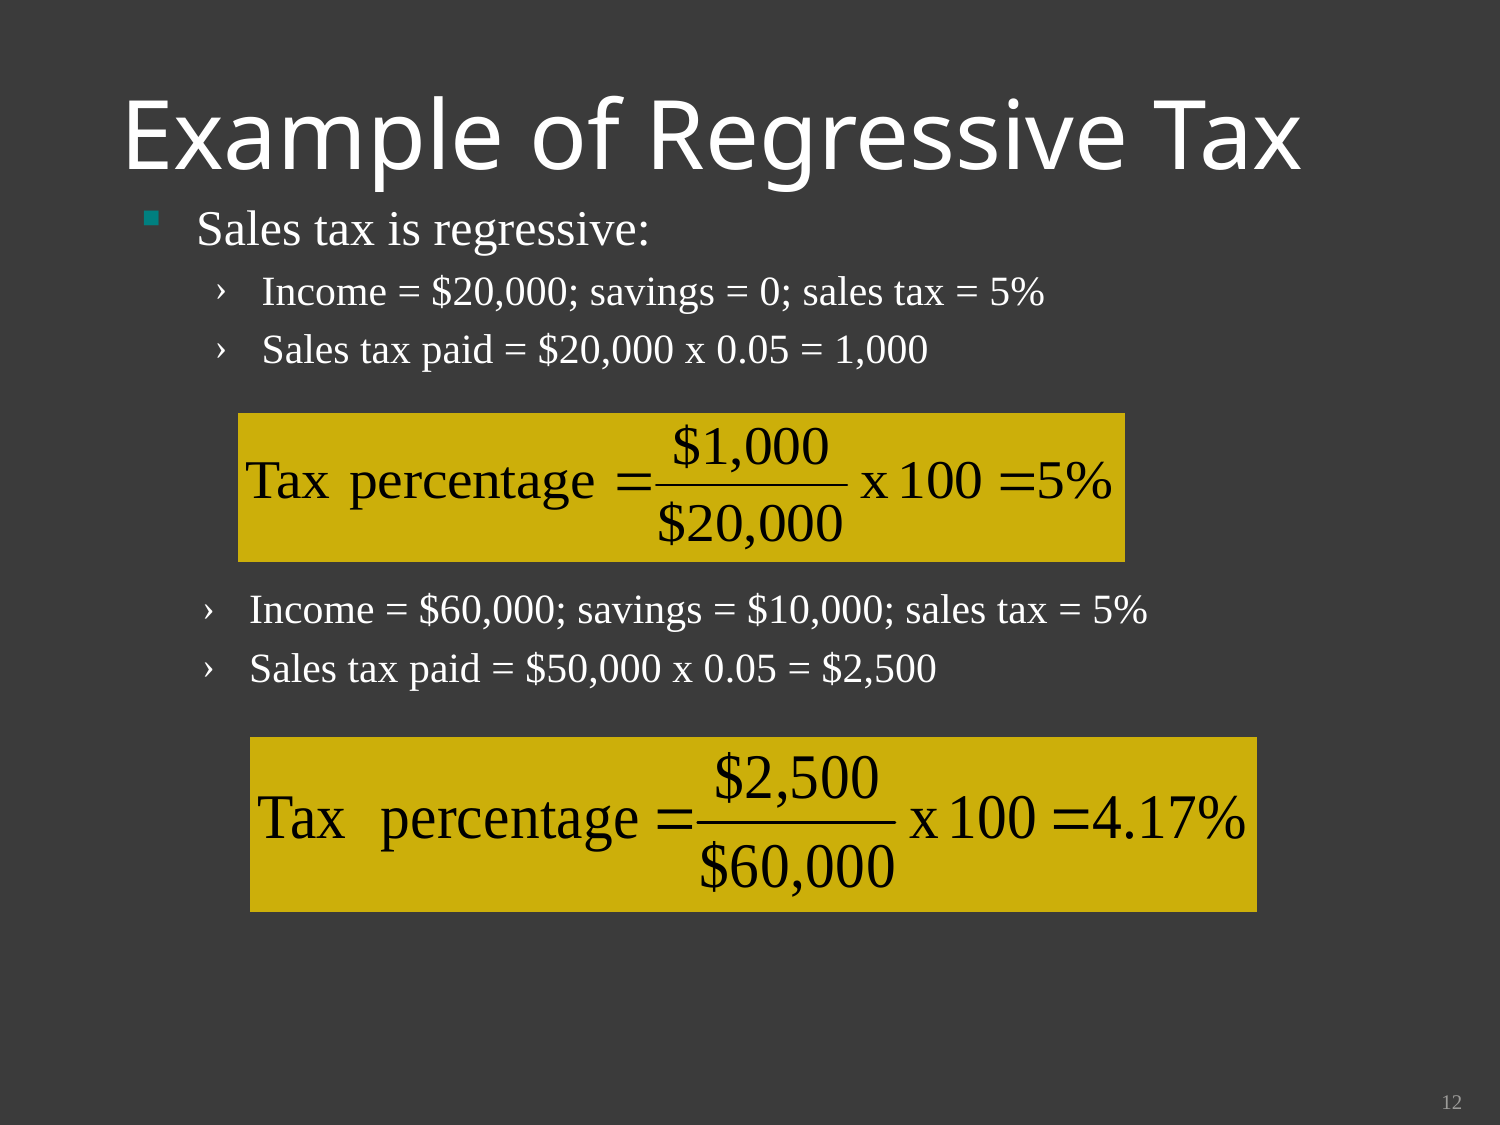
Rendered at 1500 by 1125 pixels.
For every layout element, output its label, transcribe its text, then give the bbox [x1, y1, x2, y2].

text_box Income = $60,000; savings = $10,000; sales tax = 5% Sales tax paid = $50,000 x 0.05 = $2,500 [112, 574, 1388, 788]
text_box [249, 737, 1257, 913]
slide_number 12 [1337, 1053, 1463, 1114]
text_box Sales tax is regressive: Income = $20,000; savings = 0; sales tax = 5% Sales tax paid = $20,000 x 0.05 = 1,000 [124, 187, 1400, 438]
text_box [237, 412, 1126, 563]
title Example of Regressive Tax [112, 37, 1388, 225]
